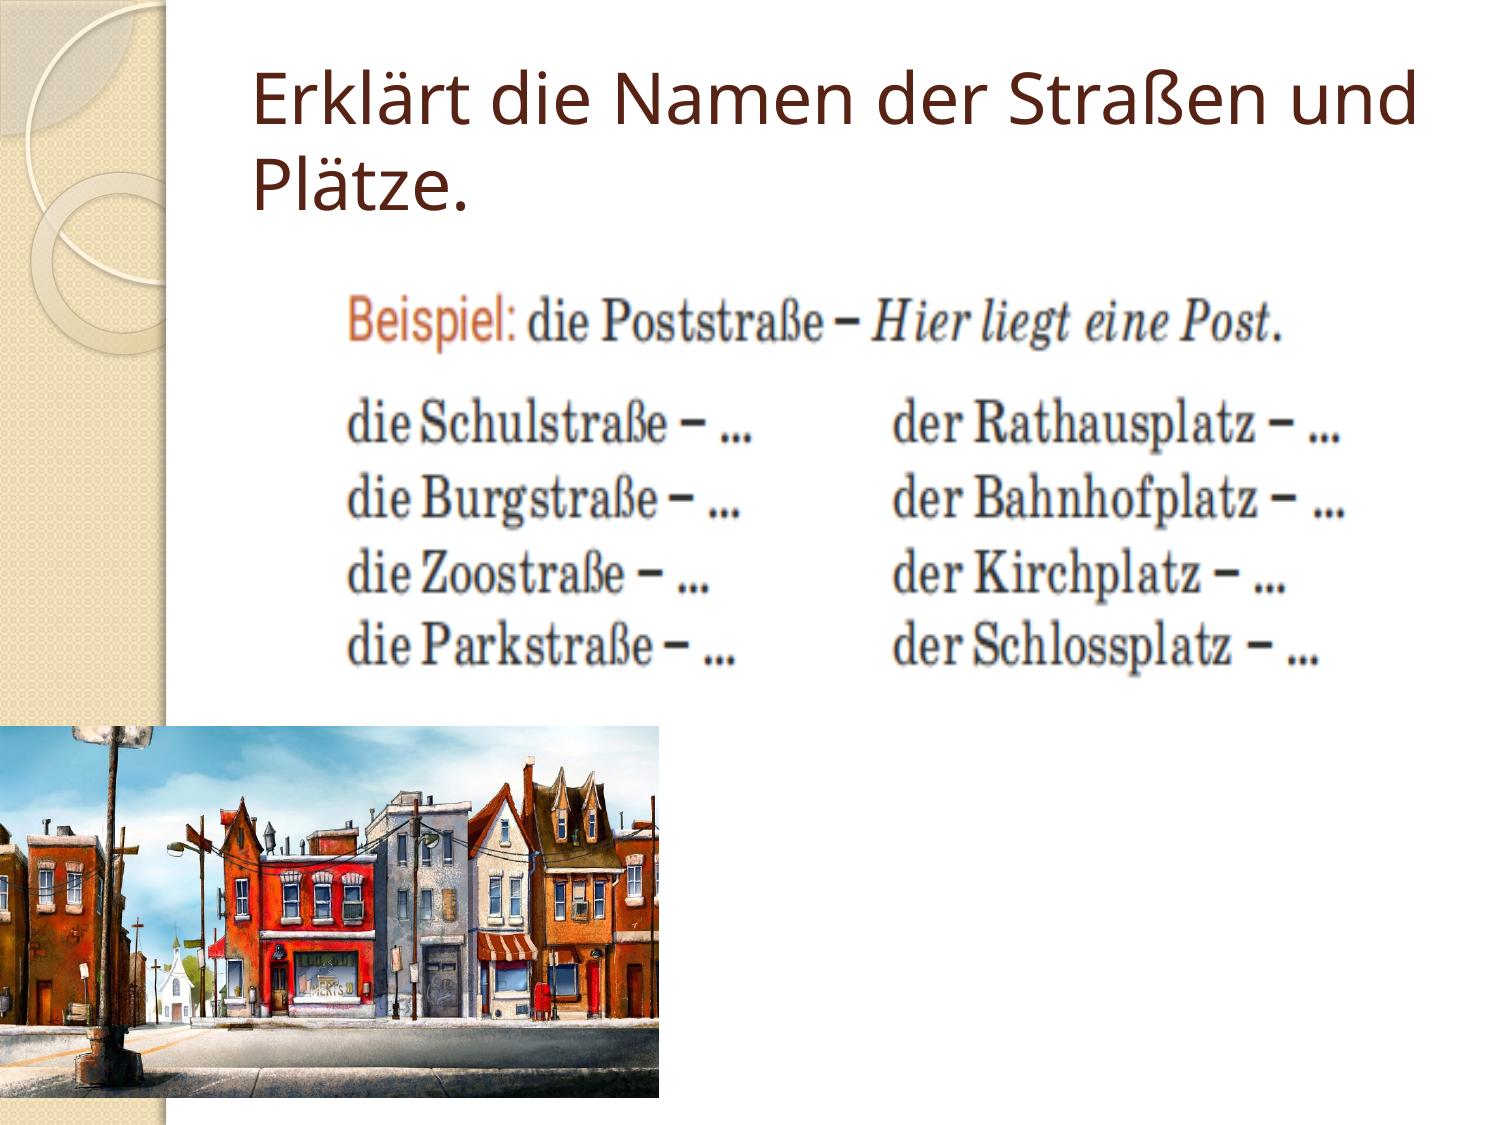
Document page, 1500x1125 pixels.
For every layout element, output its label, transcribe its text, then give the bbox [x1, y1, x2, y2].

title Erklärt die Namen der Straßen und Plätze. [235, 45, 1466, 231]
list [210, 234, 1500, 695]
picture [0, 726, 659, 1098]
